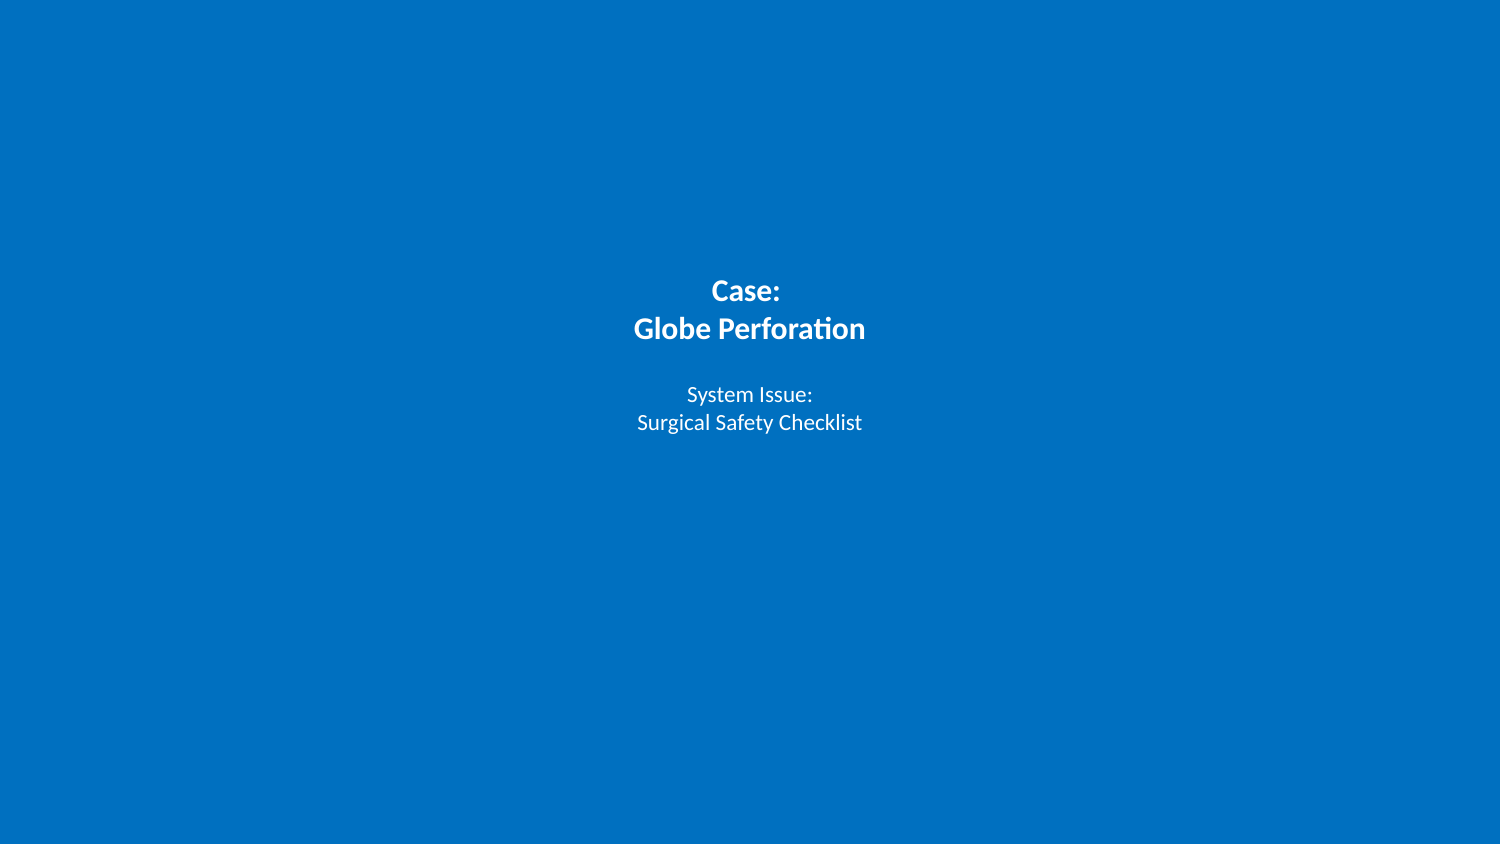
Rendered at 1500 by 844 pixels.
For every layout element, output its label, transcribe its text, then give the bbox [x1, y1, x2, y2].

title Case: Globe Perforation System Issue: Surgical Safety Checklist [112, 262, 1388, 443]
